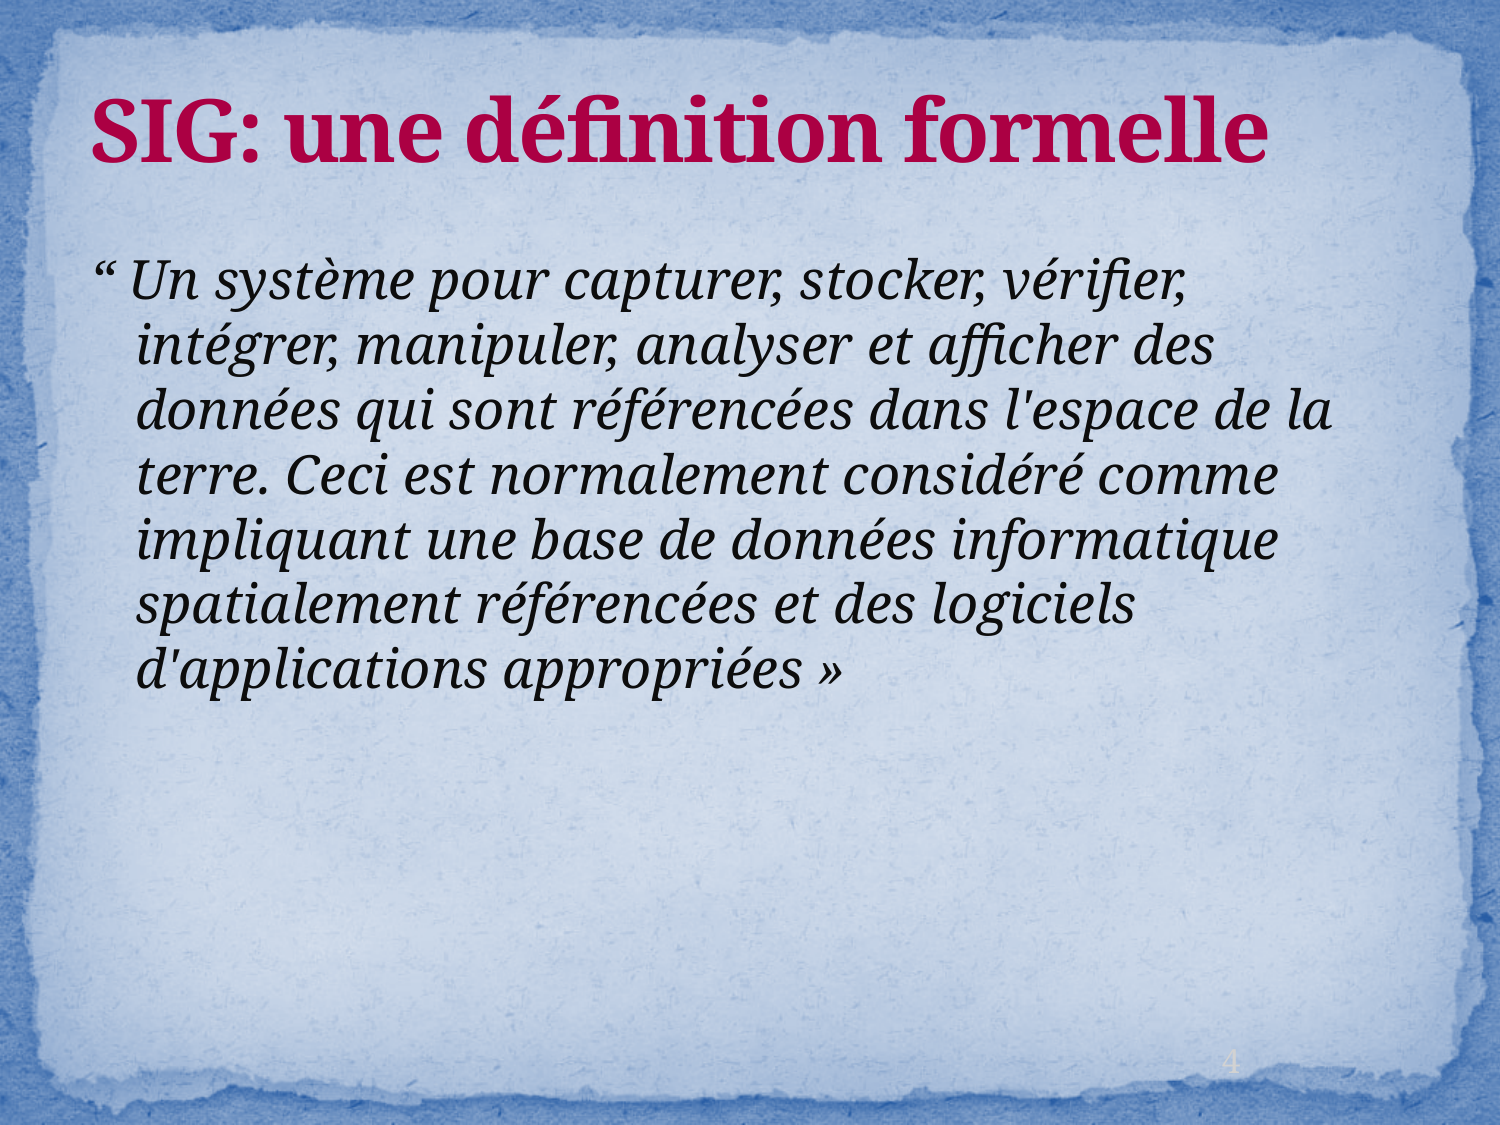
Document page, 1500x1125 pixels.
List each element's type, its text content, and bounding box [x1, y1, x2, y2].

list “ Un système pour capturer, stocker, vérifier, intégrer, manipuler, analyser et afficher des données qui sont référencées dans l'espace de la terre. Ceci est normalement considéré comme impliquant une base de données informatique spatialement référencées et des logiciels d'applications appropriées » [75, 237, 1425, 1005]
slide_number 4 [1074, 1025, 1388, 1100]
title SIG: une définition formelle [74, 0, 1425, 188]
